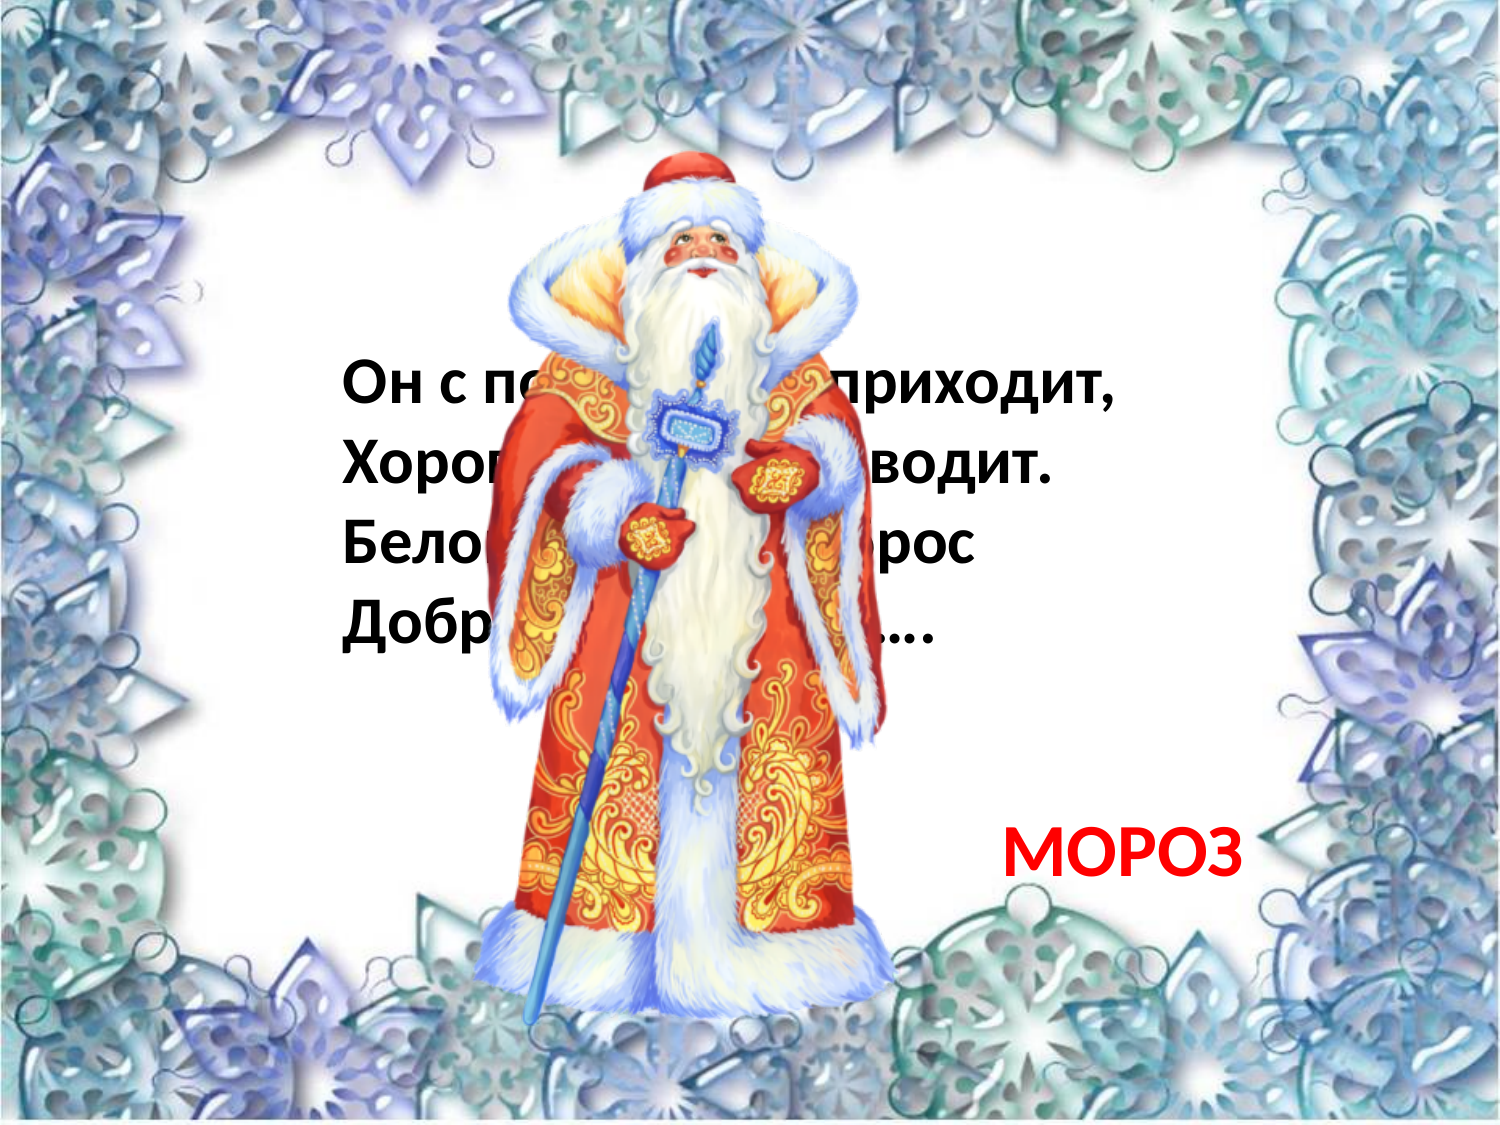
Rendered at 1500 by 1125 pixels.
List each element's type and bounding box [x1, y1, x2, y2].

picture [431, 145, 938, 1032]
list [0, 0, 1500, 1125]
